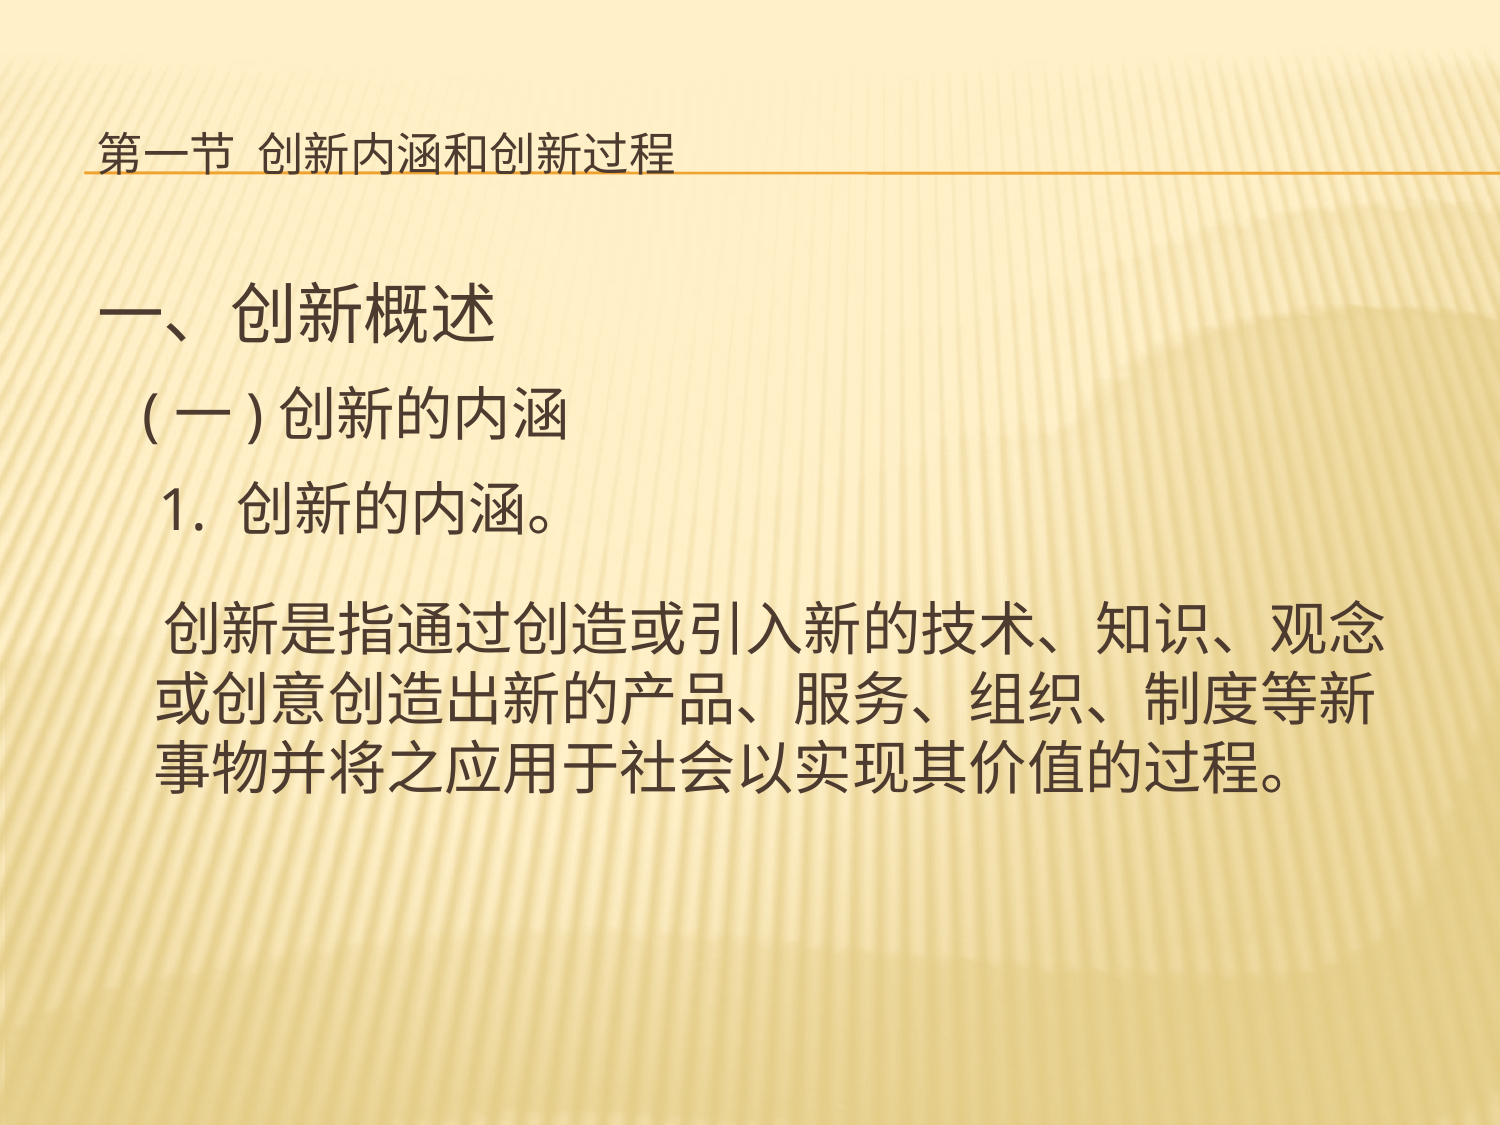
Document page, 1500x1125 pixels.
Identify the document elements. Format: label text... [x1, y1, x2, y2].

title 第一节 创新内涵和创新过程 [82, 117, 1432, 245]
list 一、创新概述 (一)创新的内涵 1. 创新的内涵。 创新是指通过创造或引入新的技术、知识、观念或创意创造出新的产品、服务、组织、制度等新事物并将之应用于社会以实现其价值的过程。 [81, 264, 1433, 1060]
